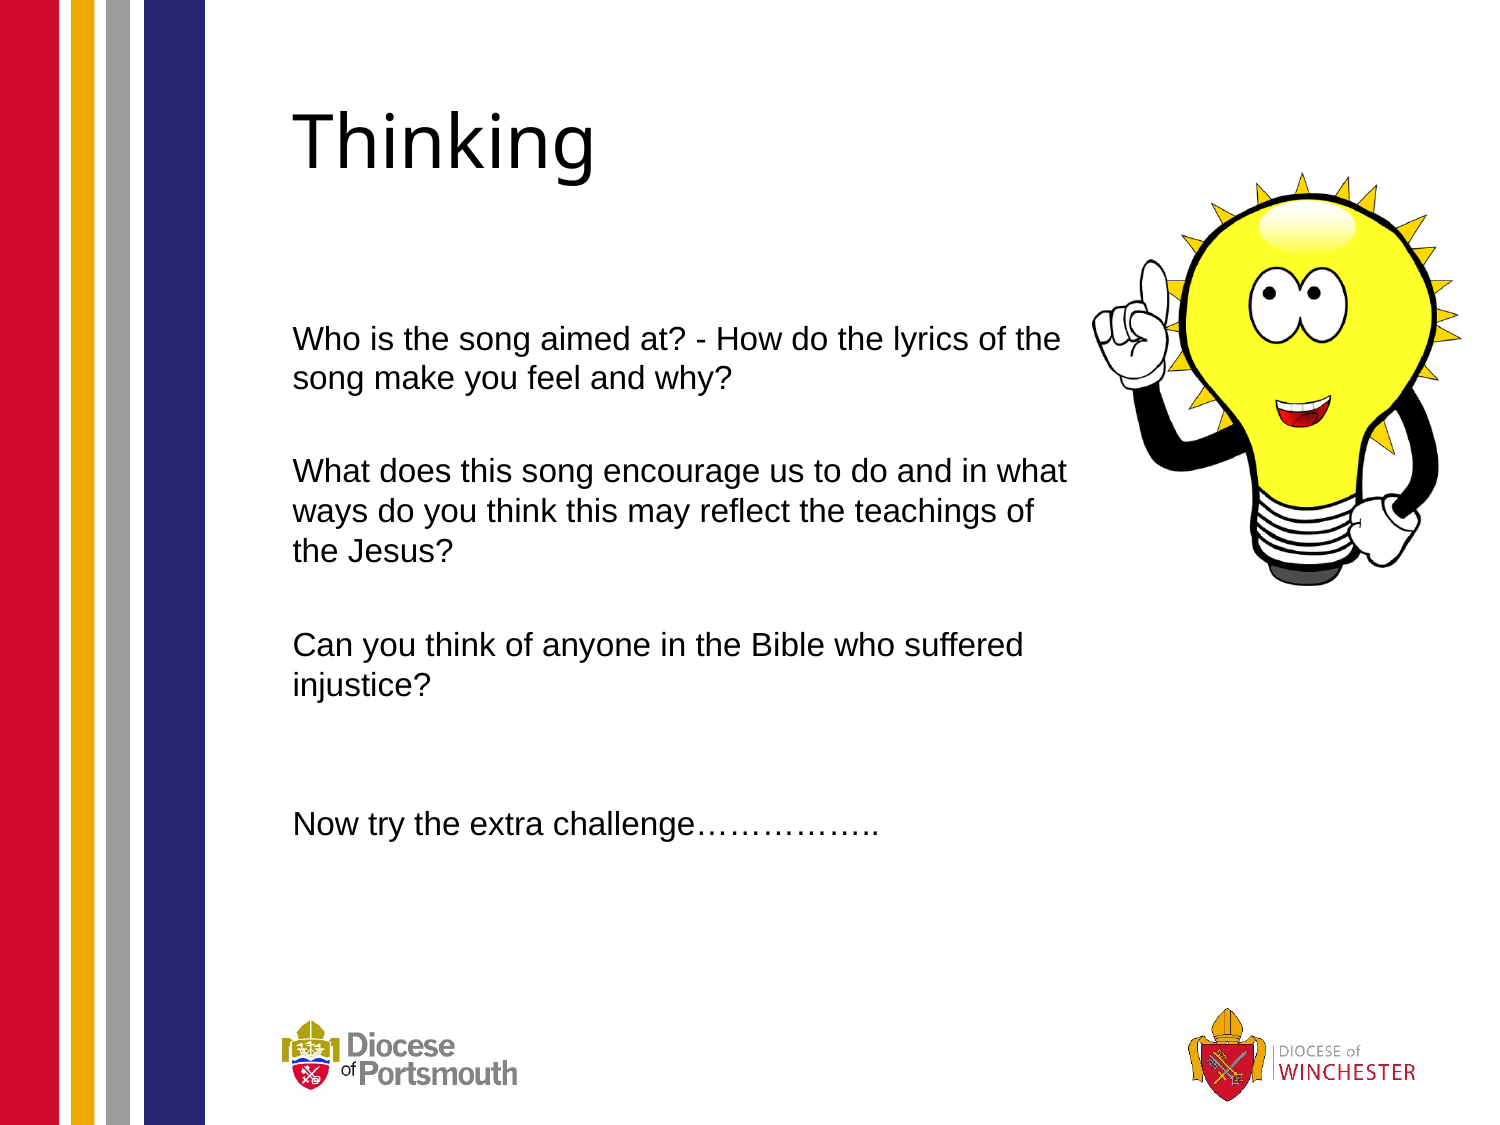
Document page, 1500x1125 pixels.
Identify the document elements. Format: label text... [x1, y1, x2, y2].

list Who is the song aimed at? - How do the lyrics of the song make you feel and why? What does this song encourage us to do and in what ways do you think this may reflect the teachings of the Jesus? Can you think of anyone in the Bible who suffered injustice? Now try the extra challenge…………….. [277, 262, 1093, 988]
picture [1175, 1003, 1424, 1106]
title Thinking [277, 45, 1425, 233]
picture [1092, 172, 1462, 586]
picture [277, 1017, 521, 1092]
